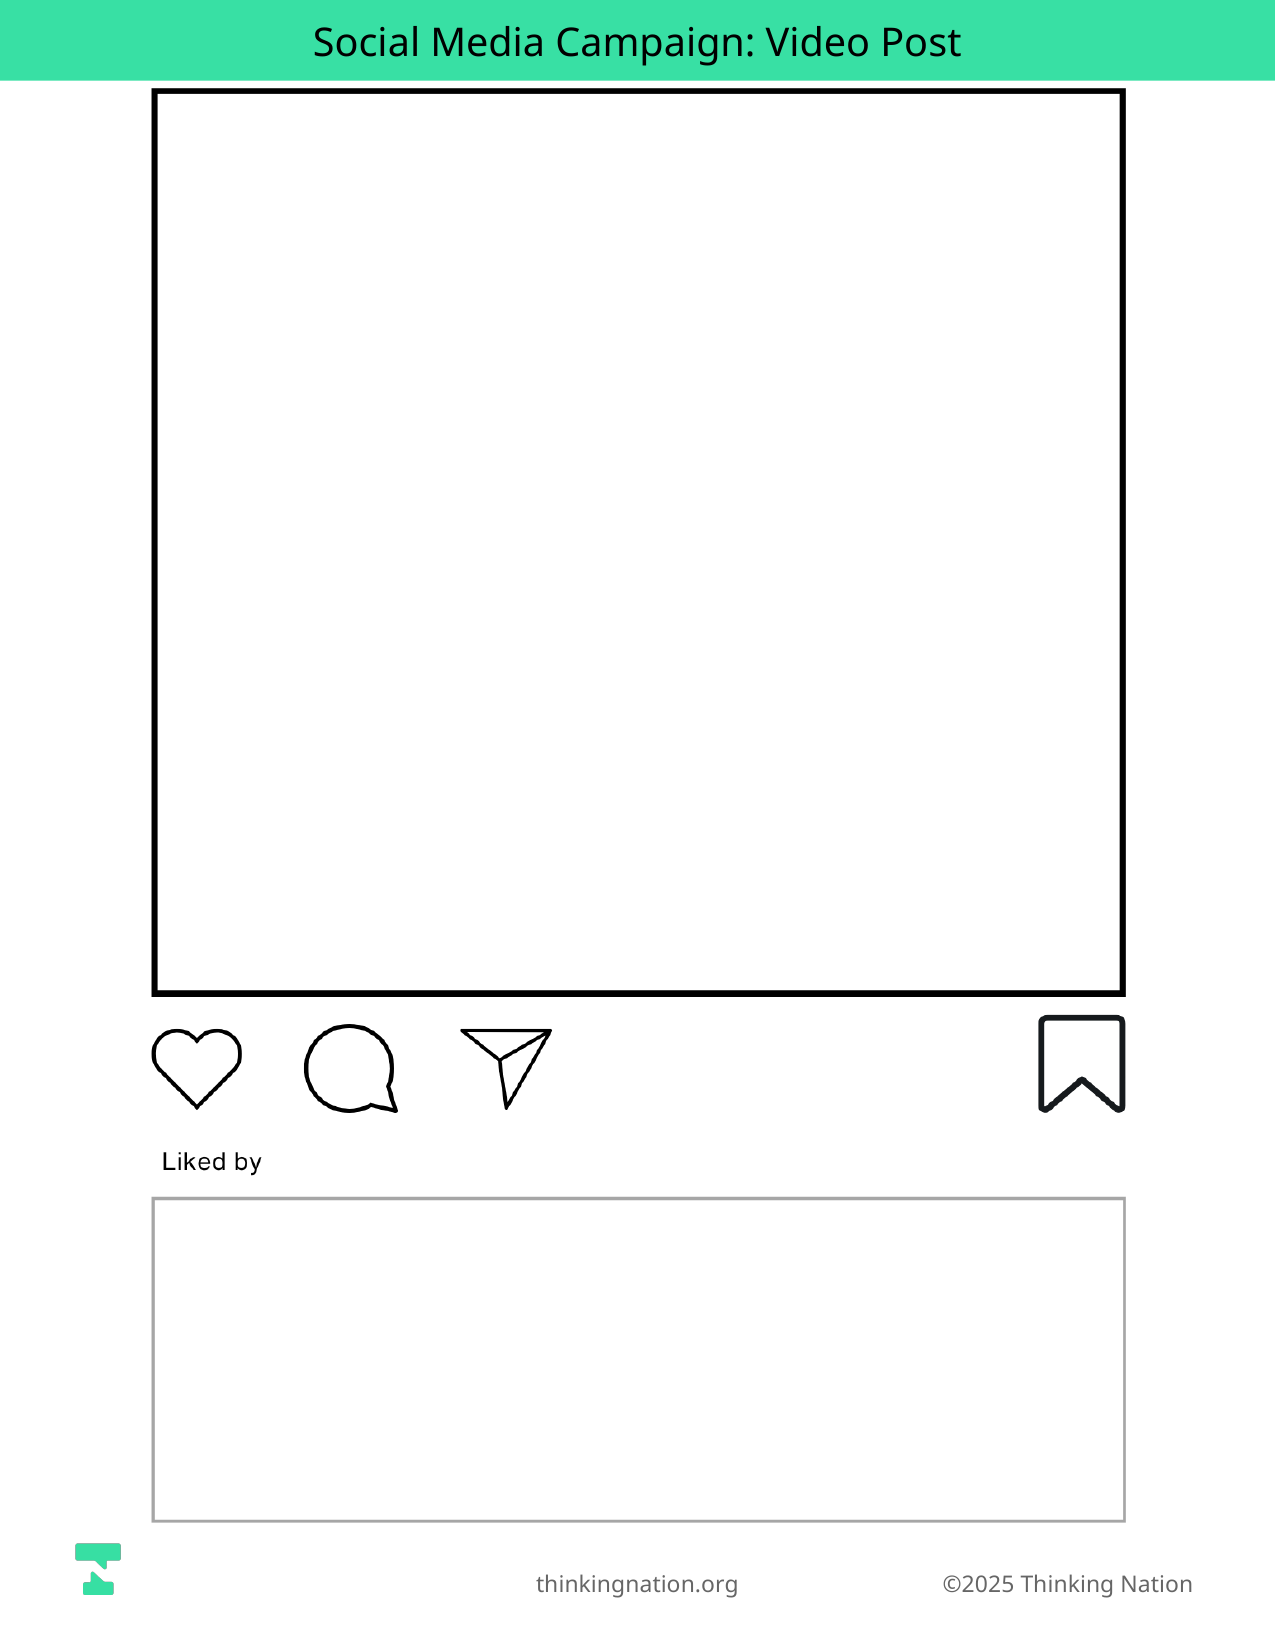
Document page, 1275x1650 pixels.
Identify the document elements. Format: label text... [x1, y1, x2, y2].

text_box ©2025 Thinking Nation [907, 1553, 1210, 1605]
text_box Social Media Campaign: Video Post [0, 0, 1275, 81]
text_box thinkingnation.org [486, 1553, 789, 1605]
picture [0, 81, 1275, 1650]
